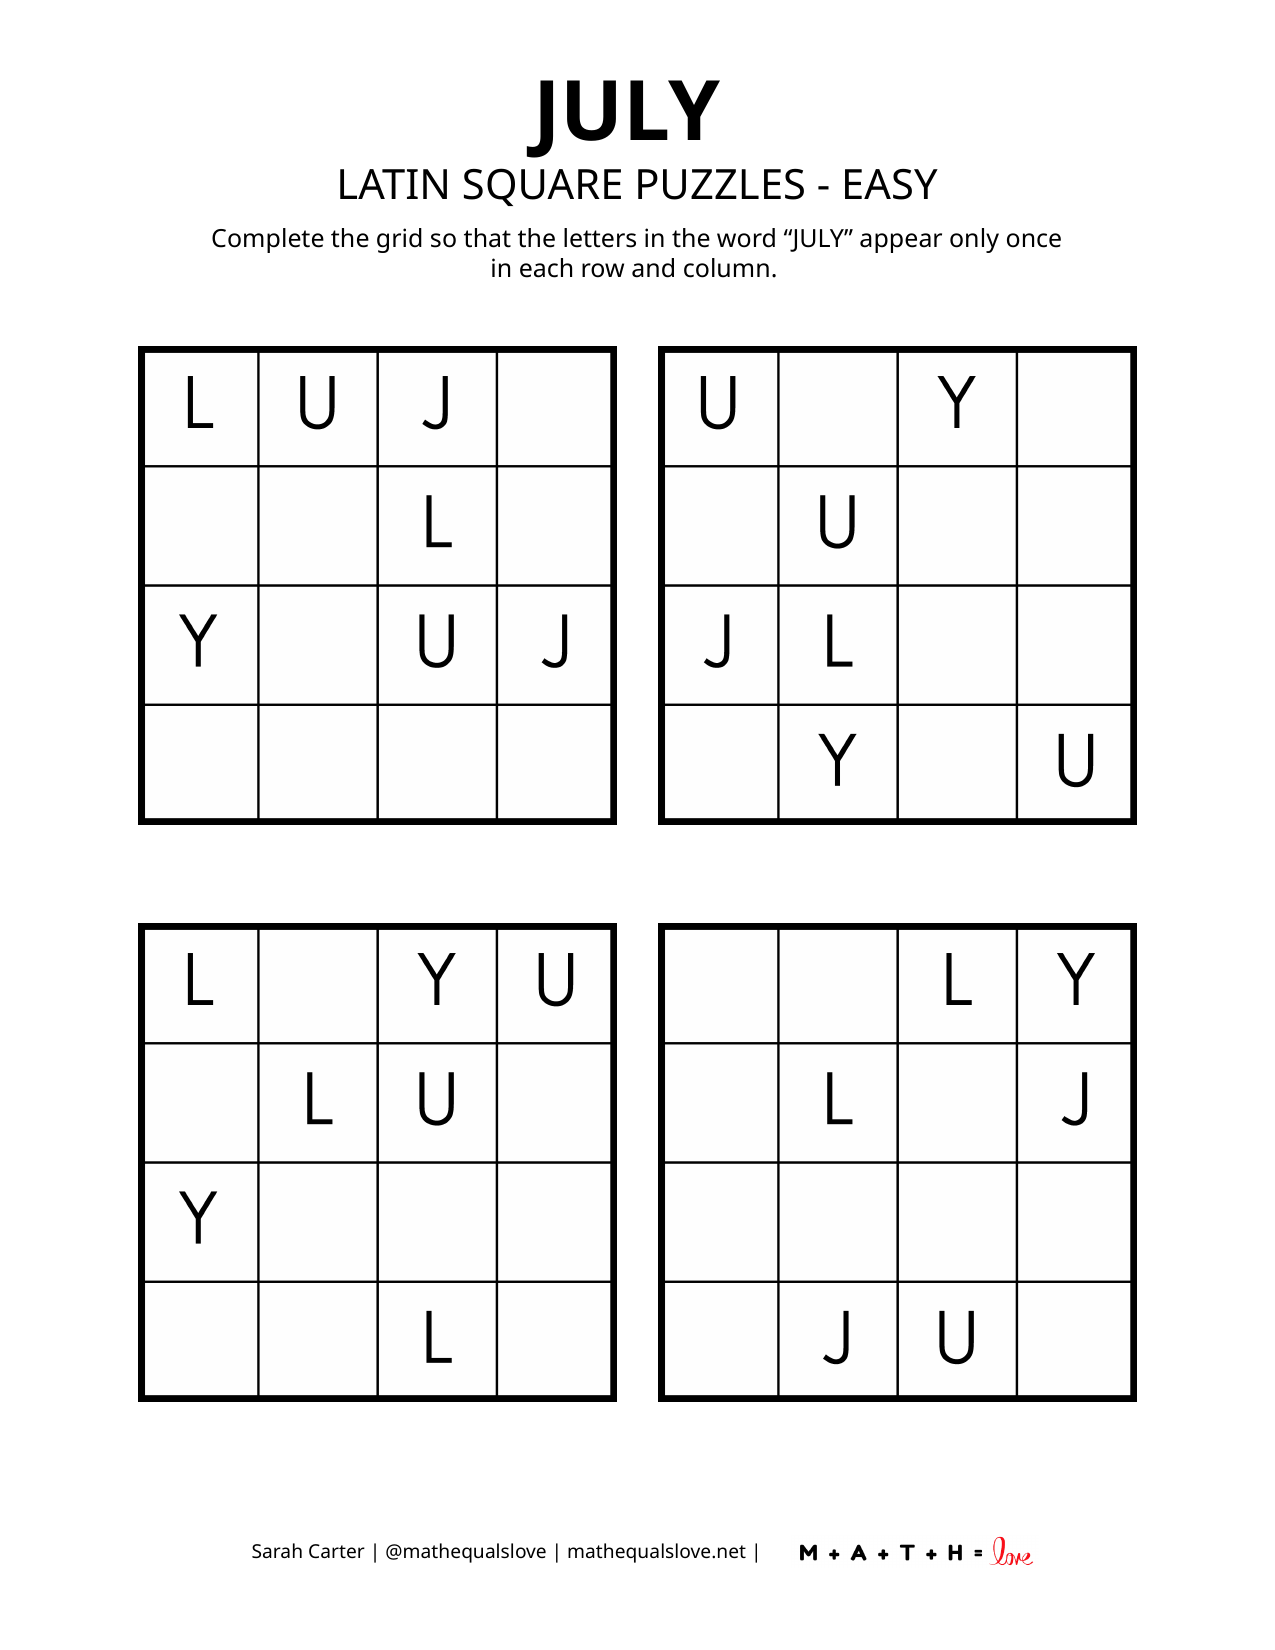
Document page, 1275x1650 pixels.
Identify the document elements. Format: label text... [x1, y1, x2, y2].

text_box Sarah Carter | @mathequalslove | mathequalslove.net | [236, 1532, 1071, 1570]
text_box JULY LATIN SQUARE PUZZLES - EASY [77, 50, 1198, 214]
picture [137, 346, 617, 826]
text_box Complete the grid so that the letters in the word “JULY” appear only once in each row and column. [0, 214, 1275, 290]
picture [658, 346, 1138, 826]
picture [658, 923, 1138, 1403]
picture [790, 1534, 1039, 1569]
picture [137, 923, 617, 1403]
